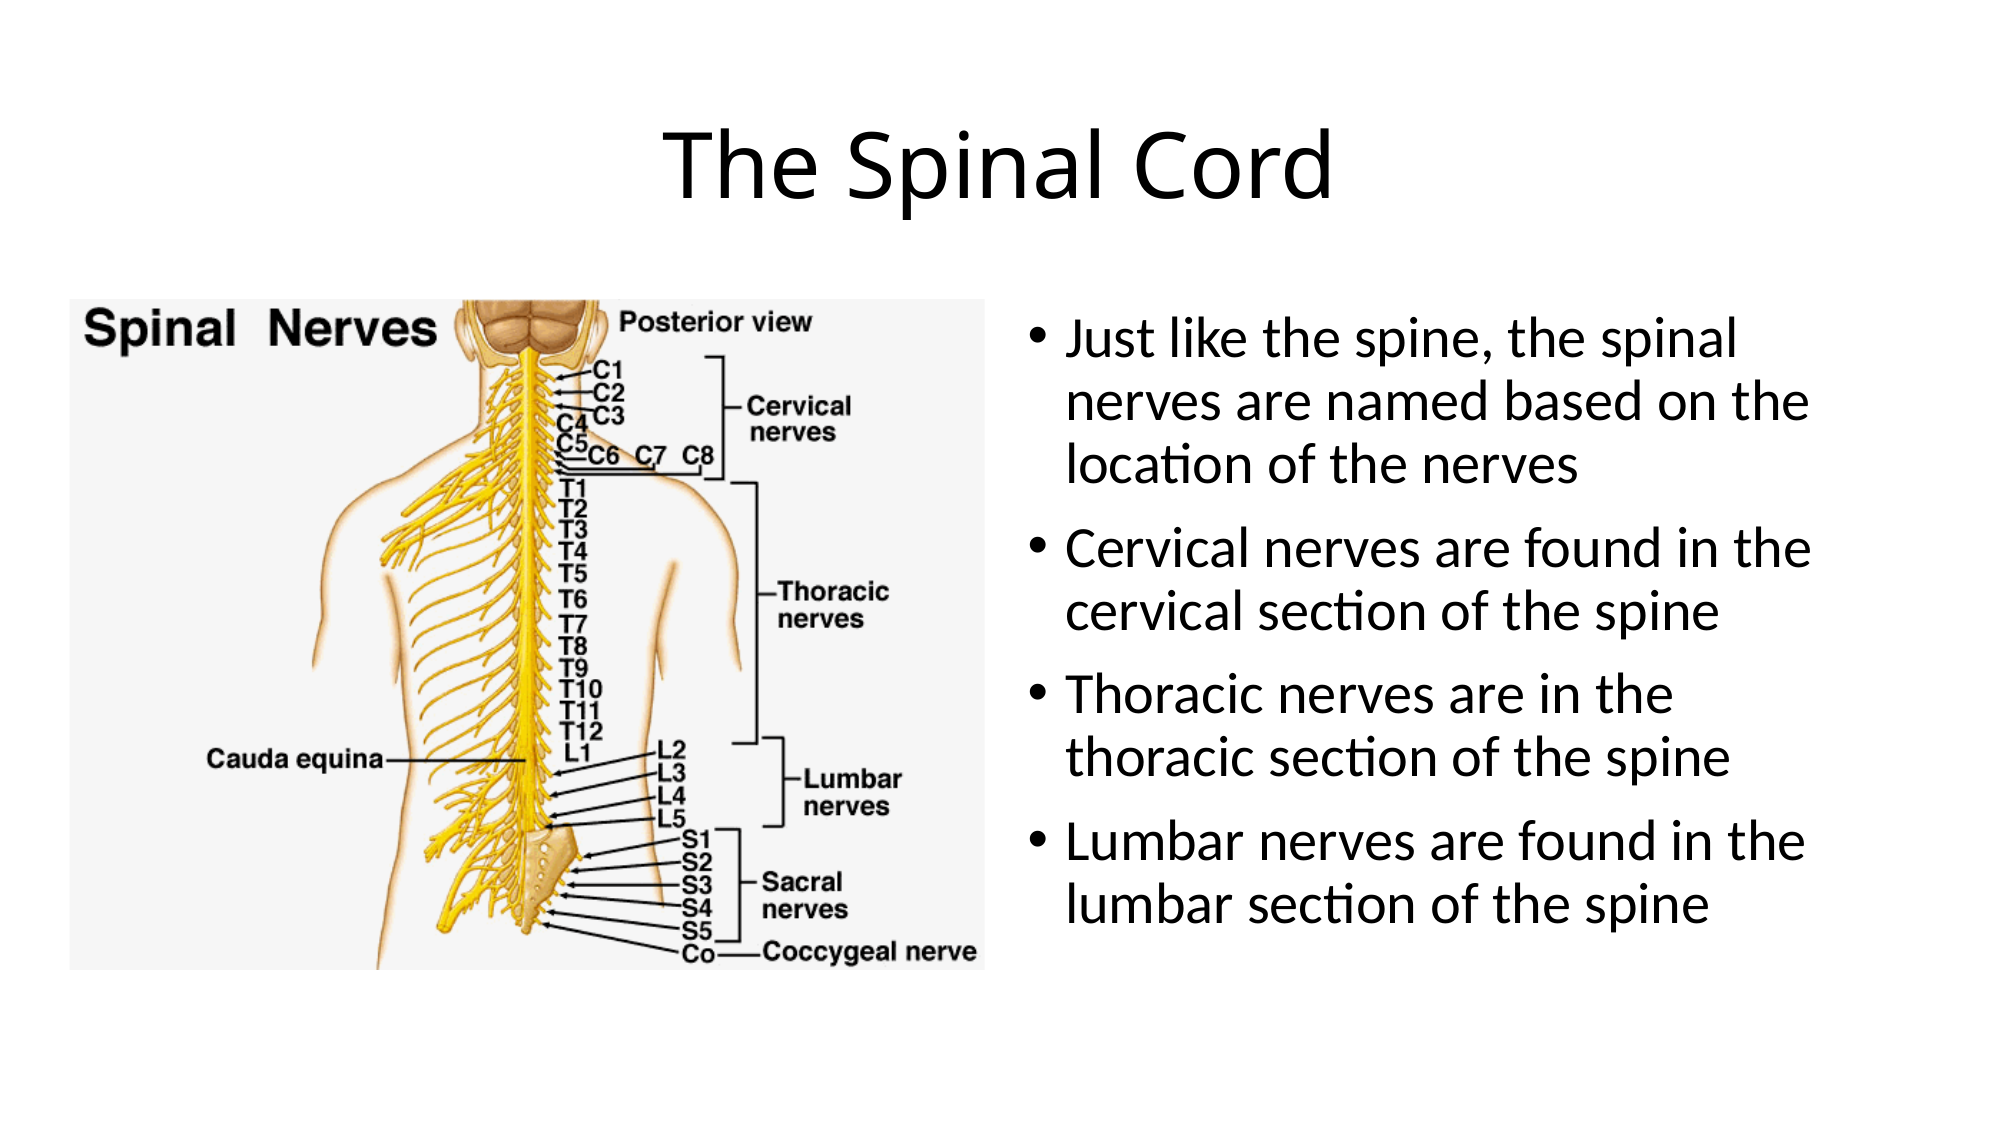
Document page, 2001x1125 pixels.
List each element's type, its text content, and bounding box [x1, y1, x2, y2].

list Just like the spine, the spinal nerves are named based on the location of the nerves Cervical nerves are found in the cervical section of the spine Thoracic nerves are in the thoracic section of the spine Lumbar nerves are found in the lumbar section of the spine [1012, 299, 1863, 1014]
title The Spinal Cord [137, 59, 1863, 278]
picture [69, 299, 985, 971]
